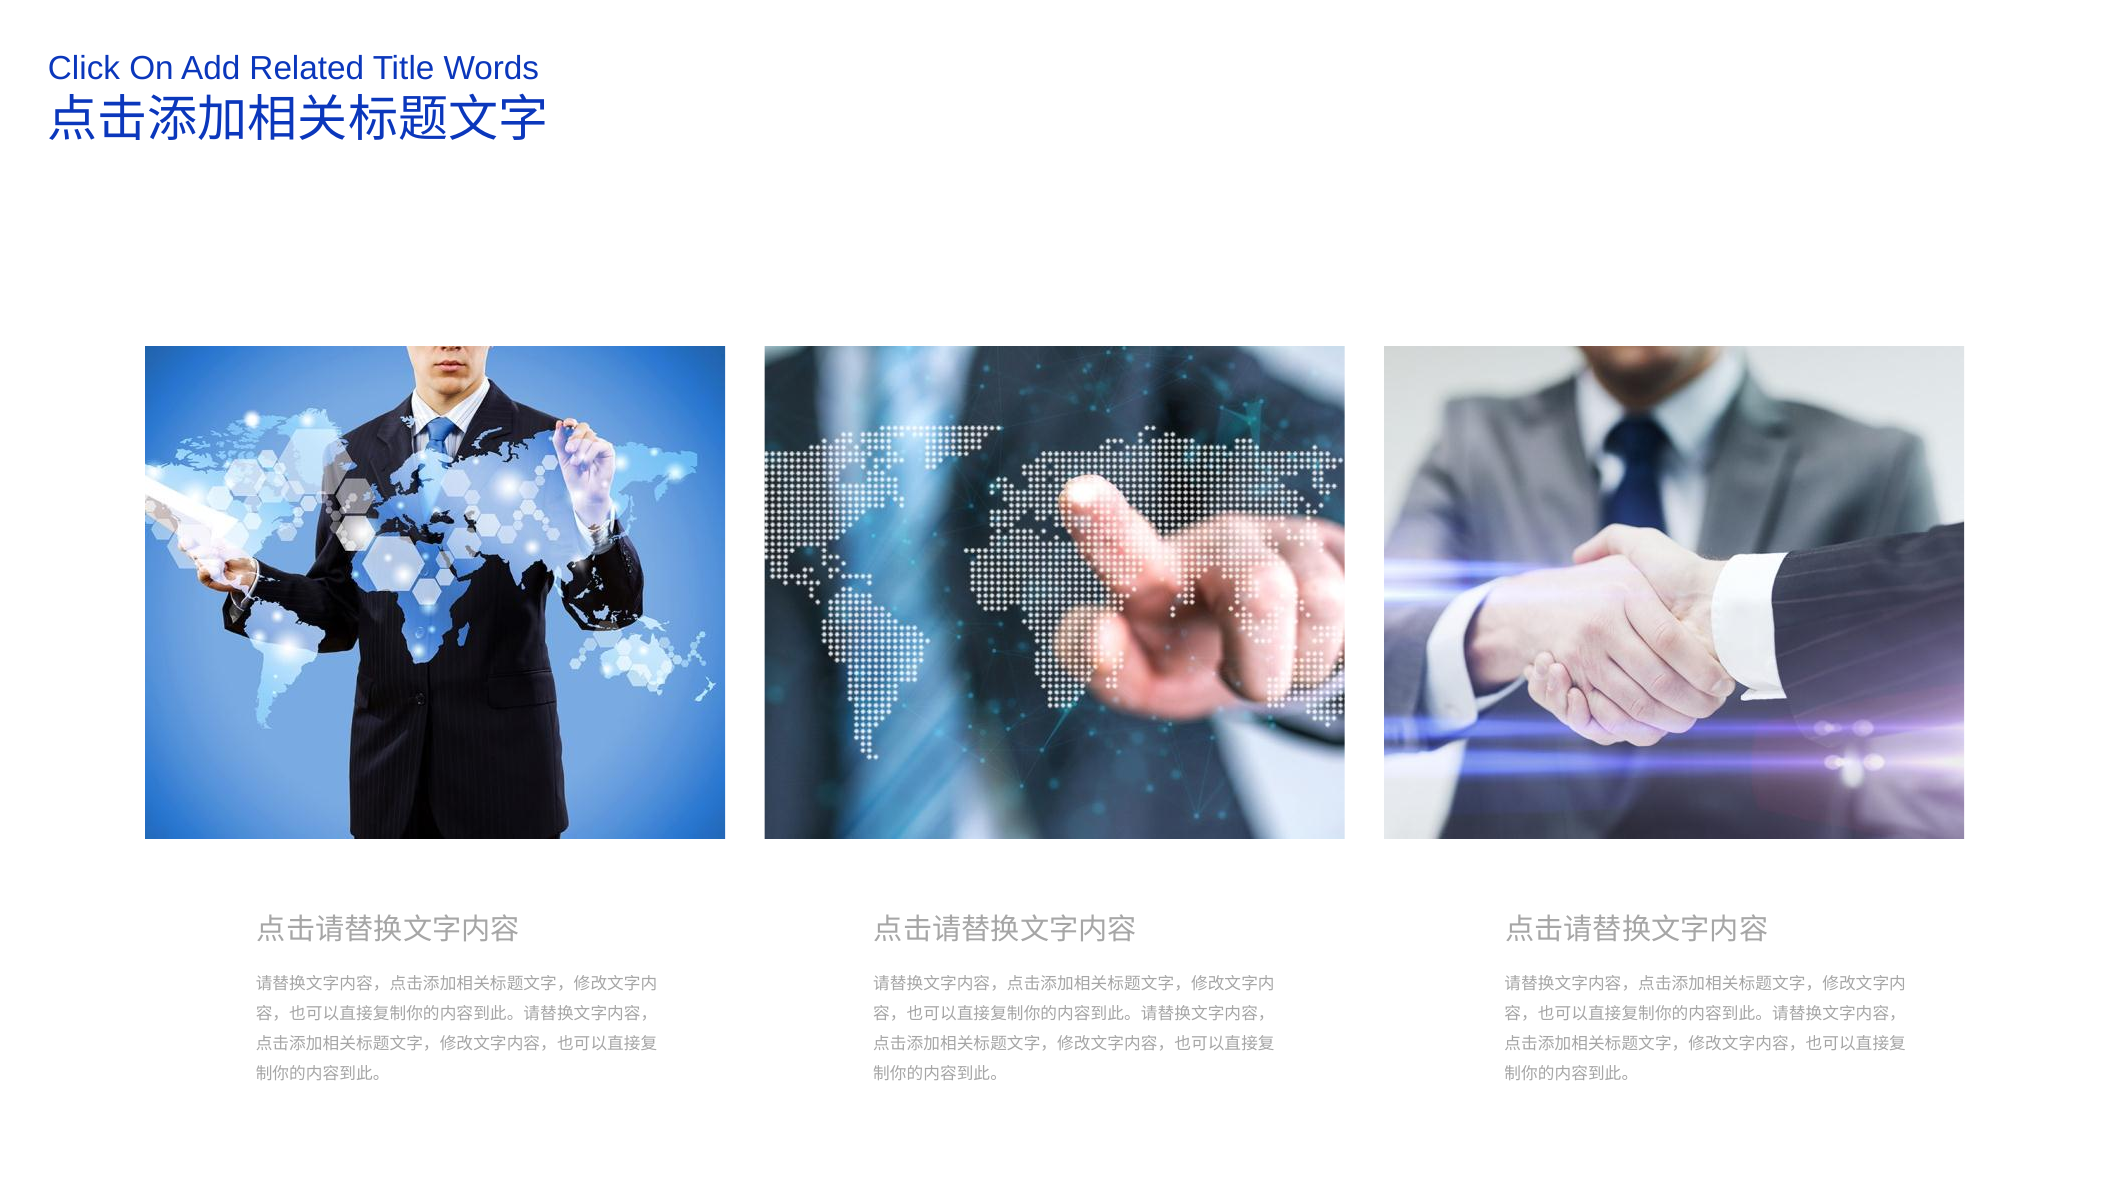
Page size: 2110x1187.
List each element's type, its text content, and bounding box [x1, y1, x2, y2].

text_box 请替换文字内容，点击添加相关标题文字，修改文字内容，也可以直接复制你的内容到此。请替换文字内容，点击添加相关标题文字，修改文字内容，也可以直接复制你的内容到此。 [239, 954, 685, 1091]
text_box Click On Add Related Title Words 点击添加相关标题文字 [33, 39, 591, 154]
text_box [764, 346, 1346, 840]
text_box 点击请替换文字内容 [857, 902, 1154, 954]
text_box 请替换文字内容，点击添加相关标题文字，修改文字内容，也可以直接复制你的内容到此。请替换文字内容，点击添加相关标题文字，修改文字内容，也可以直接复制你的内容到此。 [1488, 954, 1933, 1091]
text_box 点击请替换文字内容 [1488, 902, 1785, 954]
text_box 点击请替换文字内容 [240, 902, 537, 954]
text_box [1383, 346, 1965, 840]
text_box [144, 346, 726, 840]
text_box 请替换文字内容，点击添加相关标题文字，修改文字内容，也可以直接复制你的内容到此。请替换文字内容，点击添加相关标题文字，修改文字内容，也可以直接复制你的内容到此。 [856, 954, 1302, 1091]
